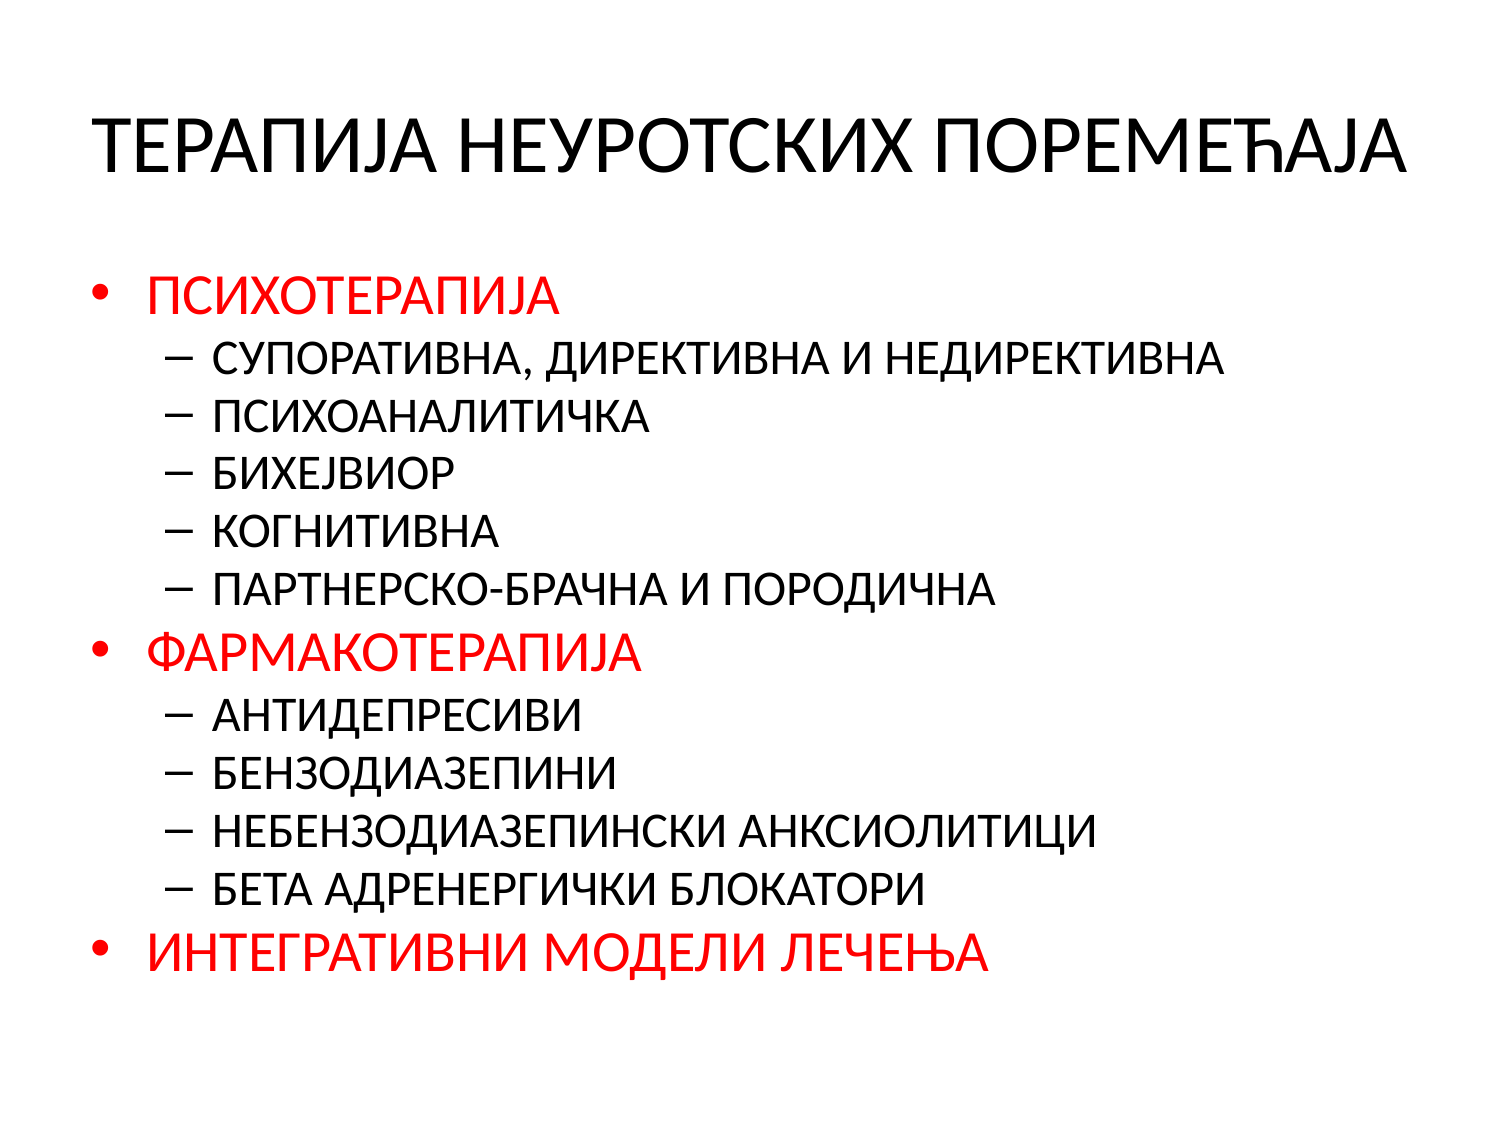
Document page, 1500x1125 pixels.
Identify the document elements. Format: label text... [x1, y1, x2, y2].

title ТЕРАПИЈА НЕУРОТСКИХ ПОРЕМЕЋАЈА [75, 45, 1425, 233]
list ПСИХОТЕРАПИЈА СУПОРАТИВНА, ДИРЕКТИВНА И НЕДИРЕКТИВНА ПСИХОАНАЛИТИЧКА БИХЕЈВИОР КОГНИТИВНА ПАРТНЕРСКО-БРАЧНА И ПОРОДИЧНА ФАРМАКОТЕРАПИЈА АНТИДЕПРЕСИВИ БЕНЗОДИАЗЕПИНИ НЕБЕНЗОДИАЗЕПИНСКИ АНКСИОЛИТИЦИ БЕТА АДРЕНЕРГИЧКИ БЛОКАТОРИ ИНТЕГРАТИВНИ МОДЕЛИ ЛЕЧЕЊА [75, 262, 1425, 1088]
